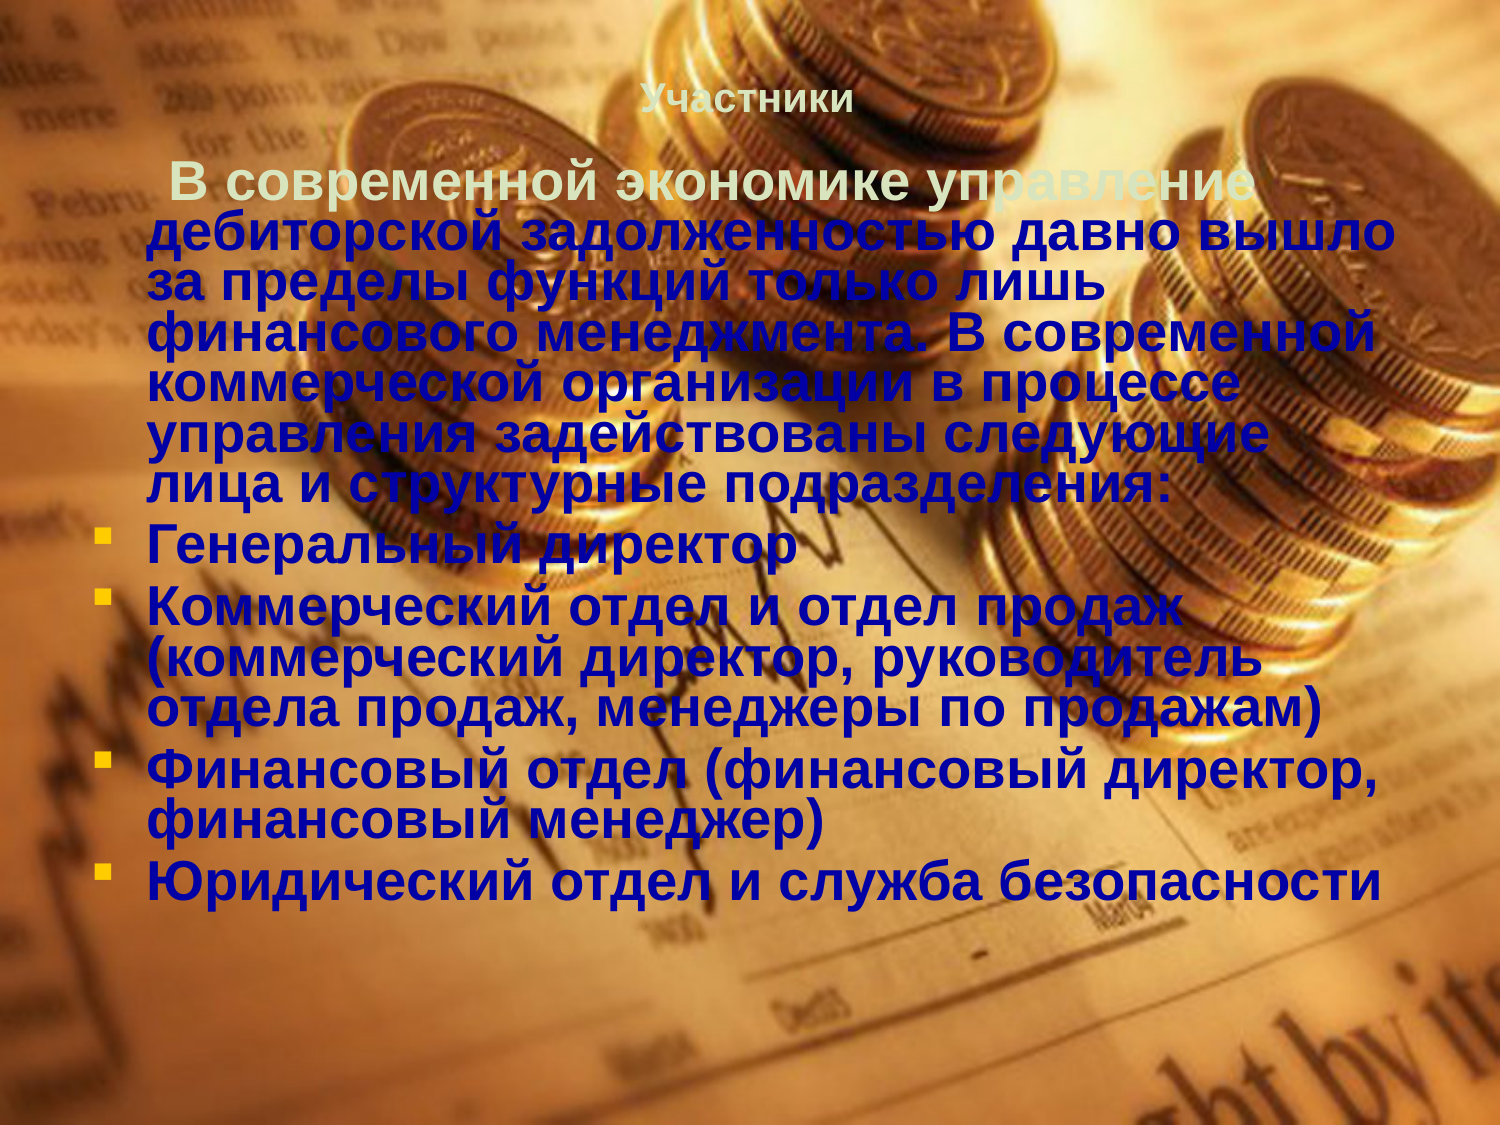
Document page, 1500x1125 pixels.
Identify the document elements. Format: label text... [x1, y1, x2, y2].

picture [0, 0, 1500, 1125]
list В современной экономике управление дебиторской задолженностью давно вышло за пределы функций только лишь финансового менеджмента. В современной коммерческой организации в процессе управления задействованы следующие лица и структурные подразделения: Генеральный директор Коммерческий отдел и отдел продаж (коммерческий директор, руководитель отдела продаж, менеджеры по продажам) Финансовый отдел (финансовый директор, финансовый менеджер) Юридический отдел и служба безопасности [74, 152, 1426, 1006]
title Участники [49, 66, 1446, 176]
